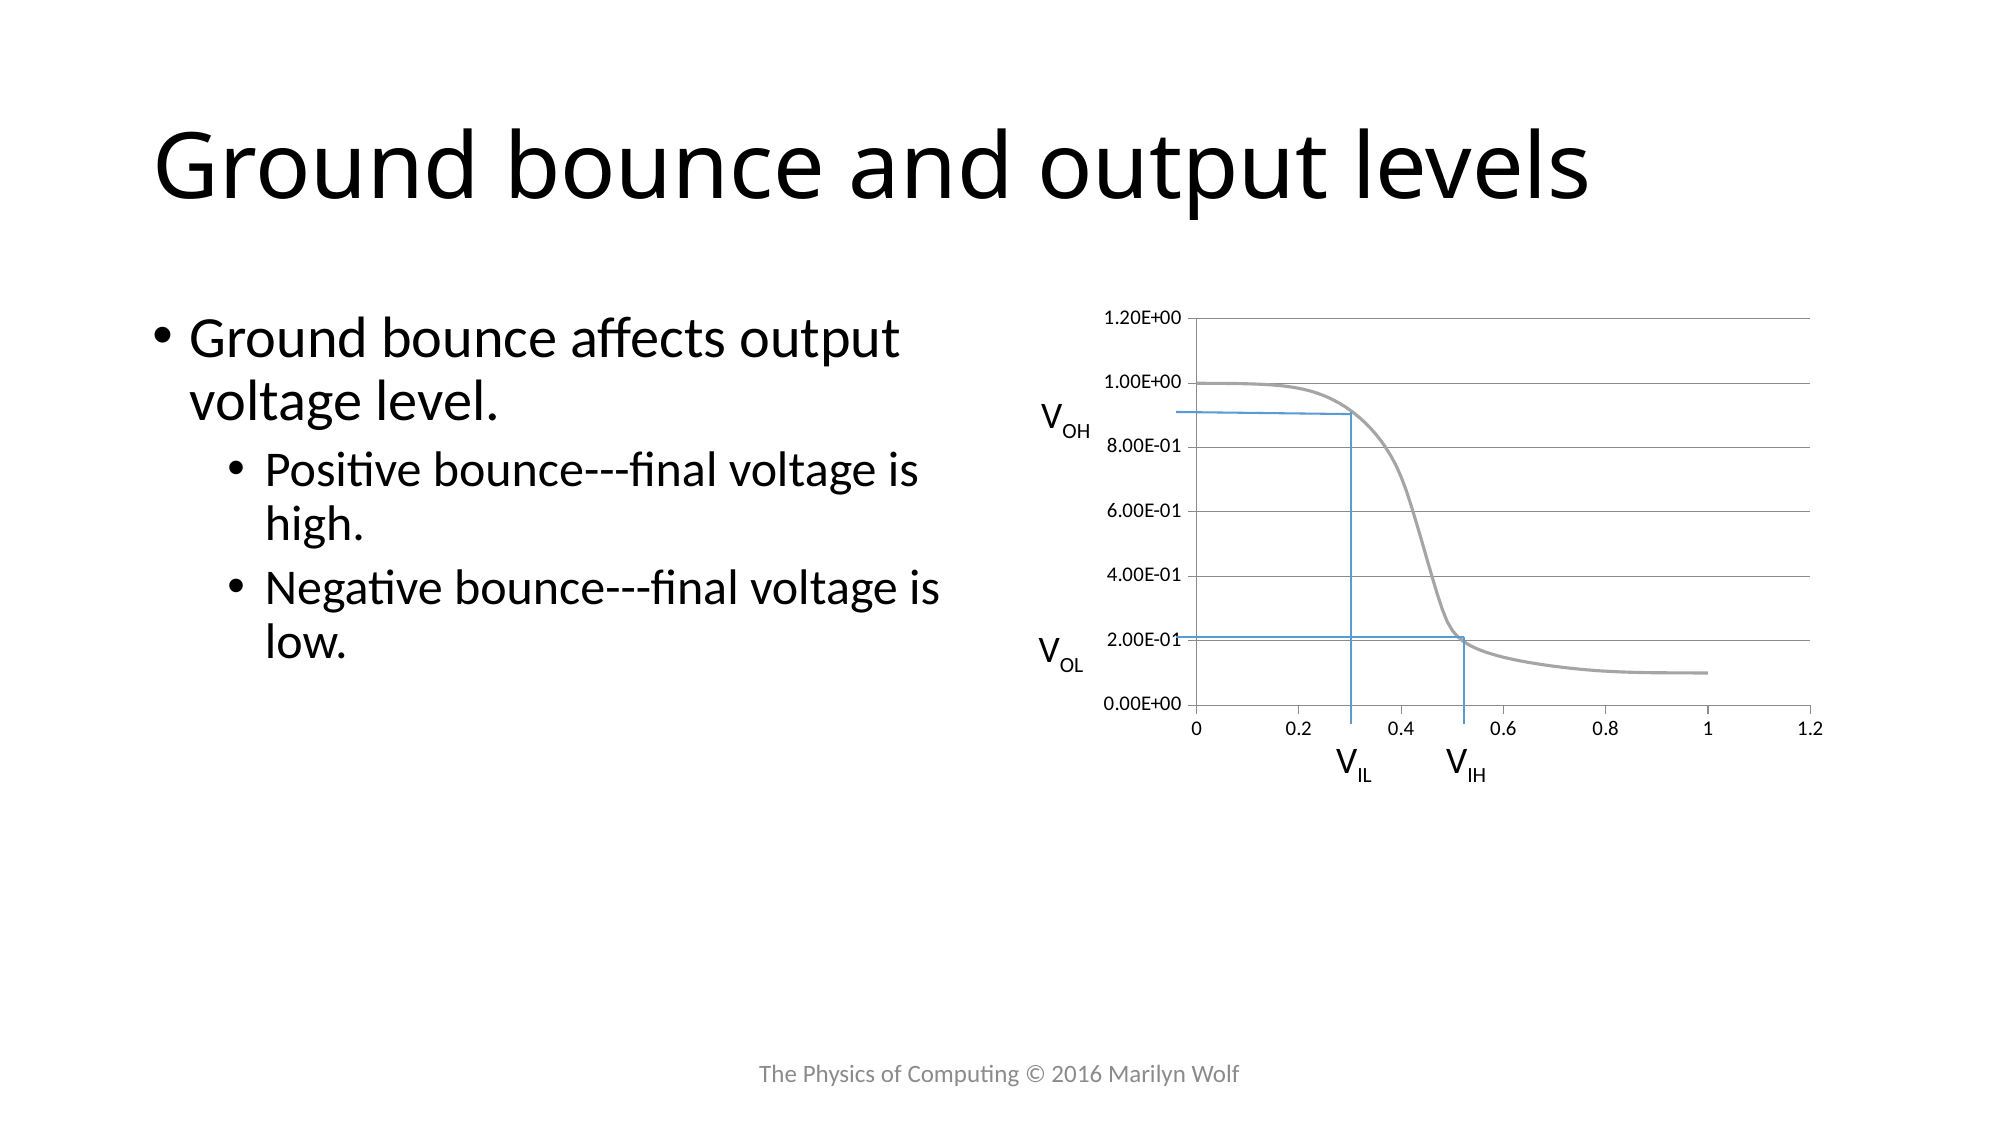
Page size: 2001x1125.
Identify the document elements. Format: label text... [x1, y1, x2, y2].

list Ground bounce affects output voltage level. Positive bounce---final voltage is high. Negative bounce---final voltage is low. [137, 299, 988, 1014]
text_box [1176, 411, 1352, 415]
chart [1088, 299, 1839, 750]
text_box VIH [1431, 750, 1502, 795]
title Ground bounce and output levels [137, 59, 1863, 278]
text_box VIL [1321, 750, 1388, 795]
footer The Physics of Computing © 2016 Marilyn Wolf [662, 1042, 1338, 1103]
text_box VOL [1023, 617, 1088, 684]
text_box VOH [1026, 383, 1088, 450]
